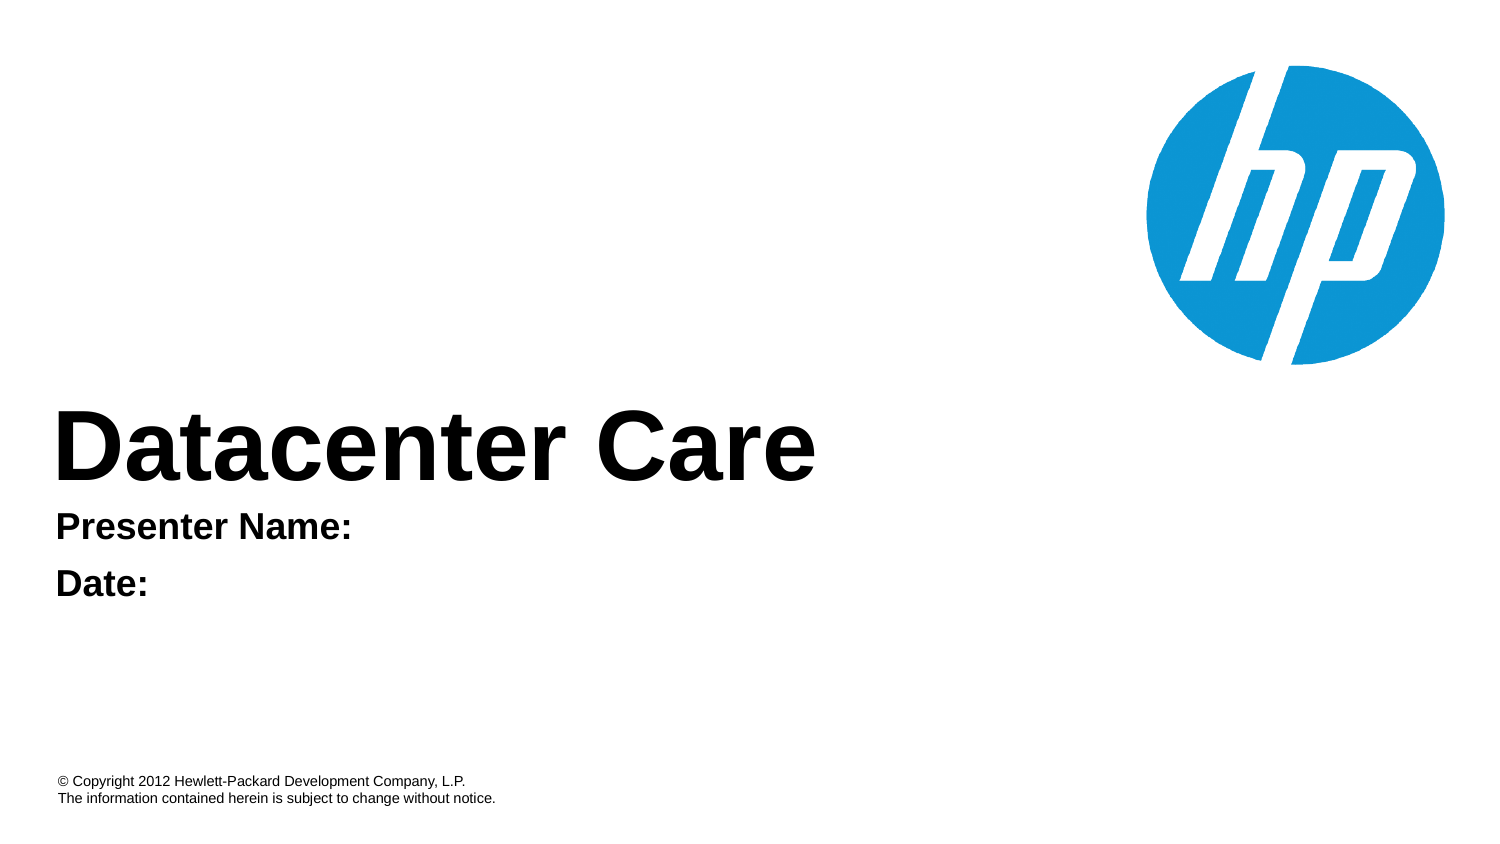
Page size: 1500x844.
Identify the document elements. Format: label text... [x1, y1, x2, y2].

subtitle Presenter Name: Date: [55, 492, 1106, 709]
title Datacenter Care [52, 403, 1062, 500]
picture [1141, 59, 1453, 369]
